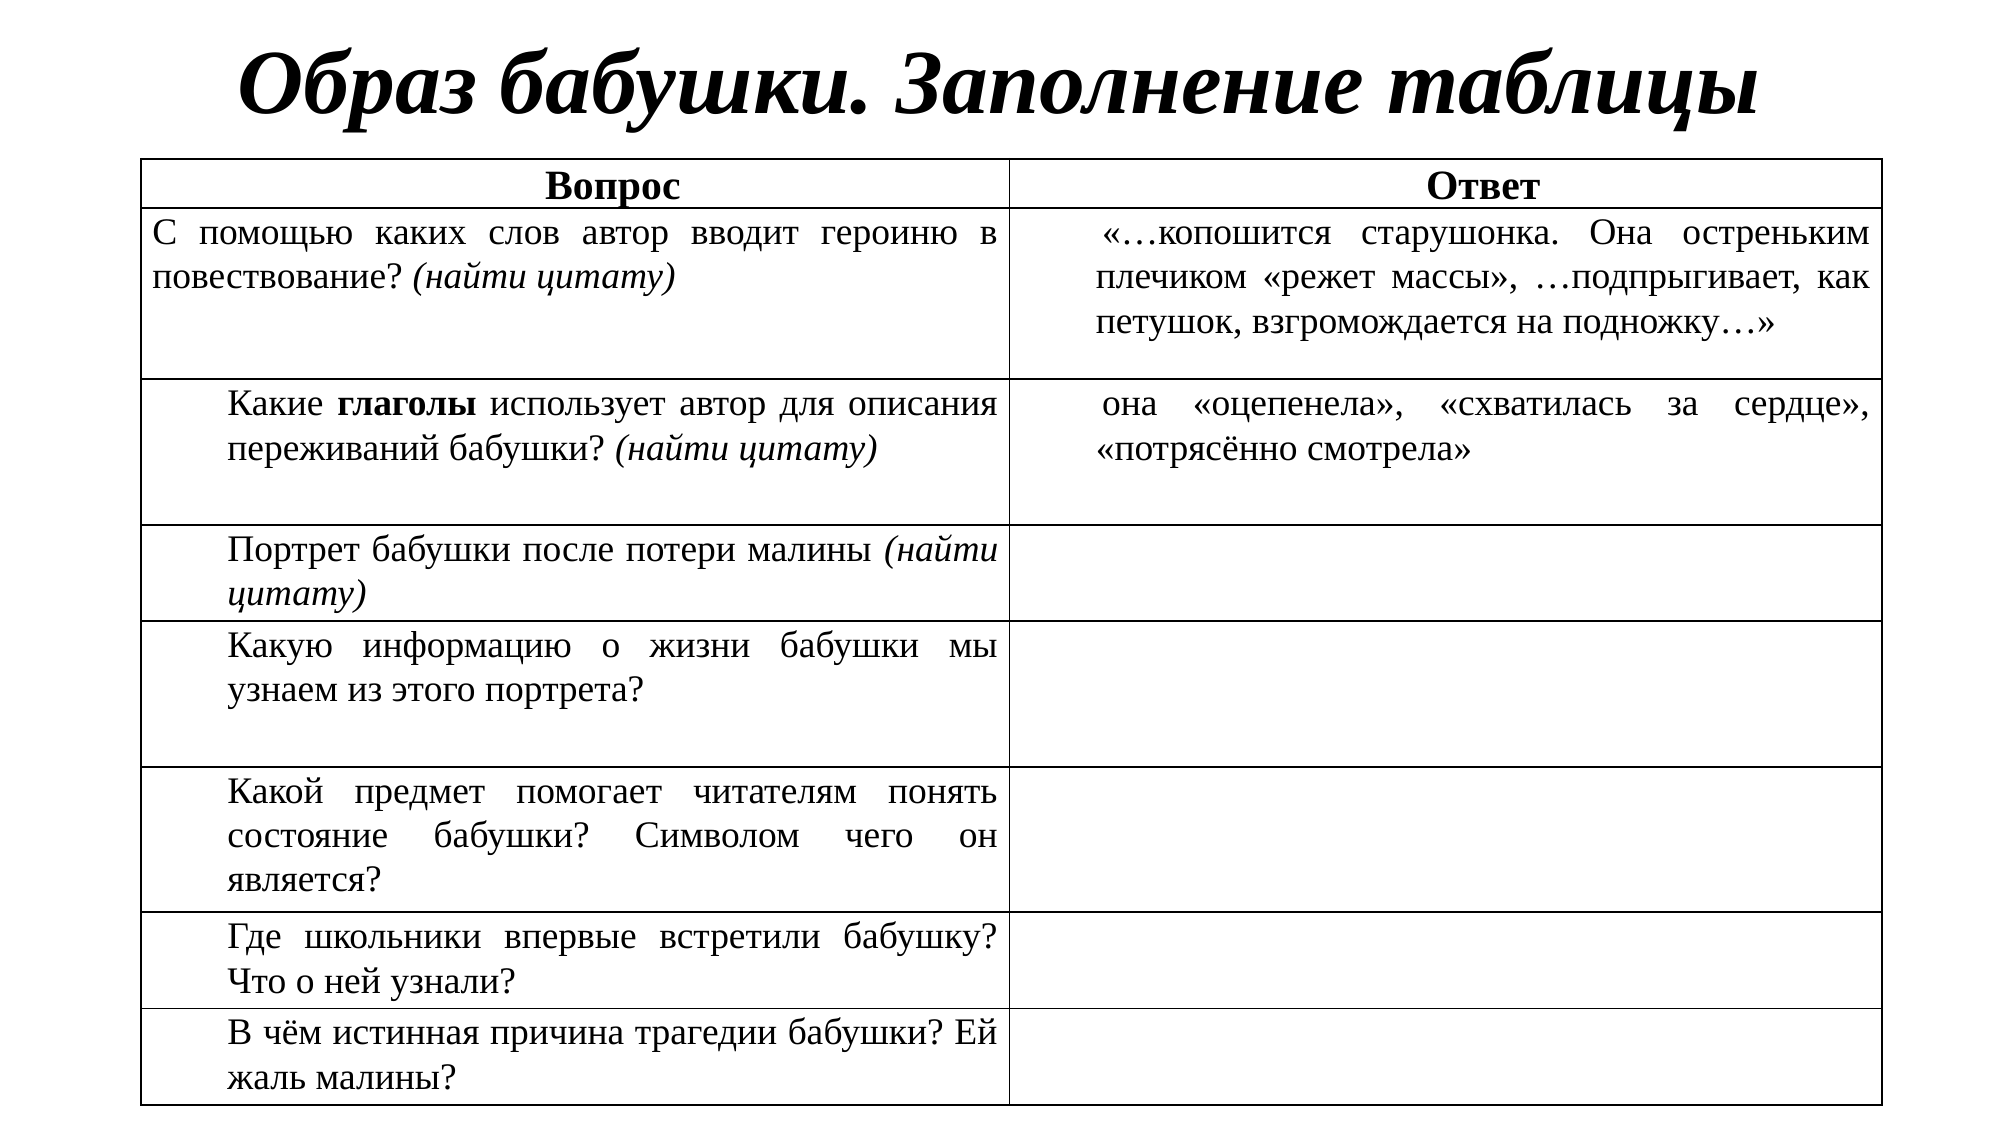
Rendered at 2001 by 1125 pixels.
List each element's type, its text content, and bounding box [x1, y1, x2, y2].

table_cell она «оцепенела», «схватилась за сердце», «потрясённо смотрела» [1010, 380, 1881, 524]
table_header Ответ [1010, 160, 1881, 207]
table_cell «…копошится старушонка. Она остреньким плечиком «режет массы», …подпрыгивает, как петушок, взгромождается на подножку…» [1010, 209, 1881, 378]
table_cell [1010, 1009, 1881, 1104]
table_header Вопрос [142, 160, 1009, 207]
table_cell [1010, 526, 1881, 620]
table_cell Портрет бабушки после потери малины (найти цитату) [142, 526, 1009, 620]
table_cell Какую информацию о жизни бабушки мы узнаем из этого портрета? [142, 622, 1009, 766]
table_cell Где школьники впервые встретили бабушку? Что о ней узнали? [142, 913, 1009, 1008]
table_cell Какой предмет помогает читателям понять состояние бабушки? Символом чего он является? [142, 768, 1009, 911]
table_cell [1010, 768, 1881, 911]
table_cell В чём истинная причина трагедии бабушки? Ей жаль малины? [142, 1009, 1009, 1104]
table_cell Какие глаголы использует автор для описания переживаний бабушки? (найти цитату) [142, 380, 1009, 524]
title Образ бабушки. Заполнение таблицы [137, 0, 1863, 193]
table_cell [1010, 913, 1881, 1008]
table_cell С помощью каких слов автор вводит героиню в повествование? (найти цитату) [142, 209, 1009, 378]
table_cell [1010, 622, 1881, 766]
